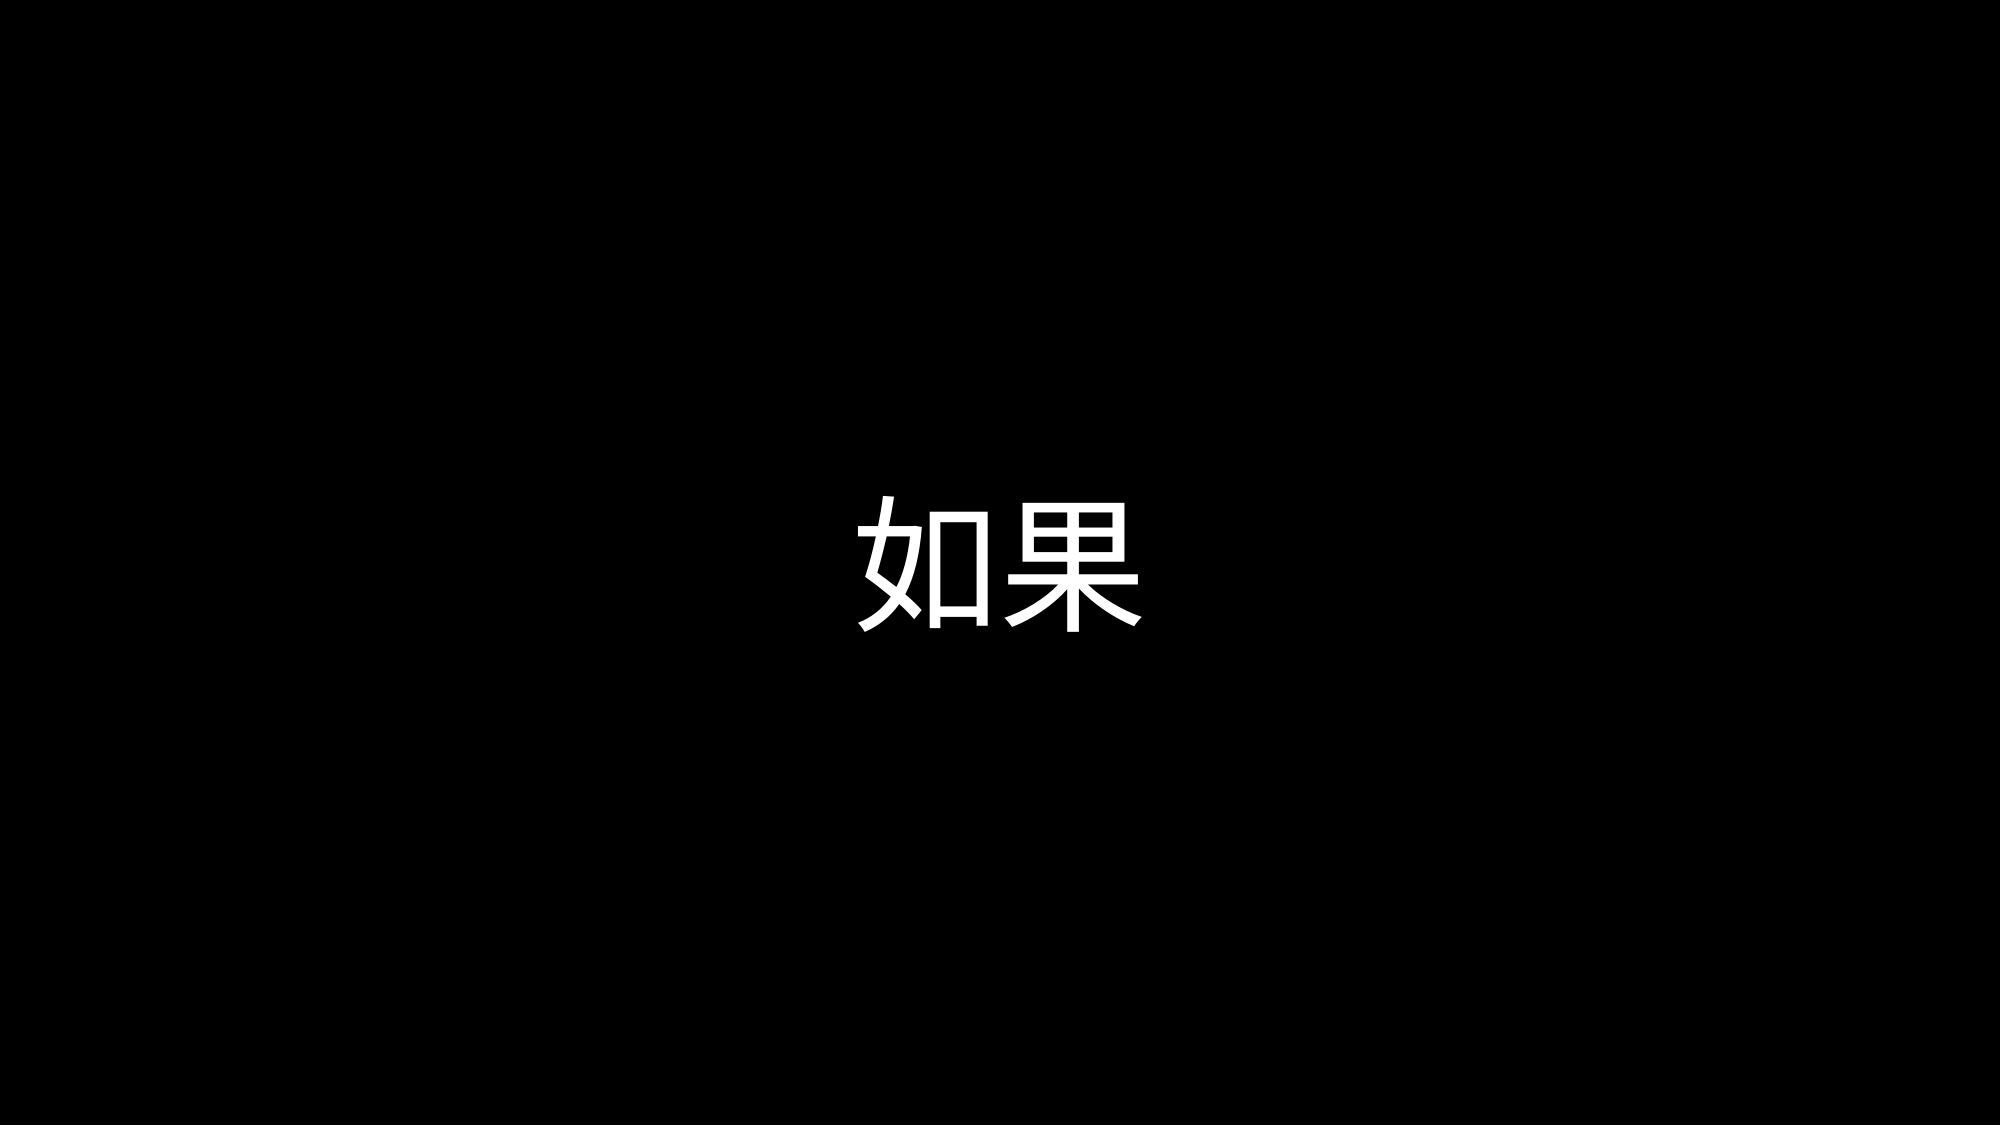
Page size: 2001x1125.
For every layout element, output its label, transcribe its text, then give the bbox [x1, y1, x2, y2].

text_box 如果 [539, 465, 1460, 658]
